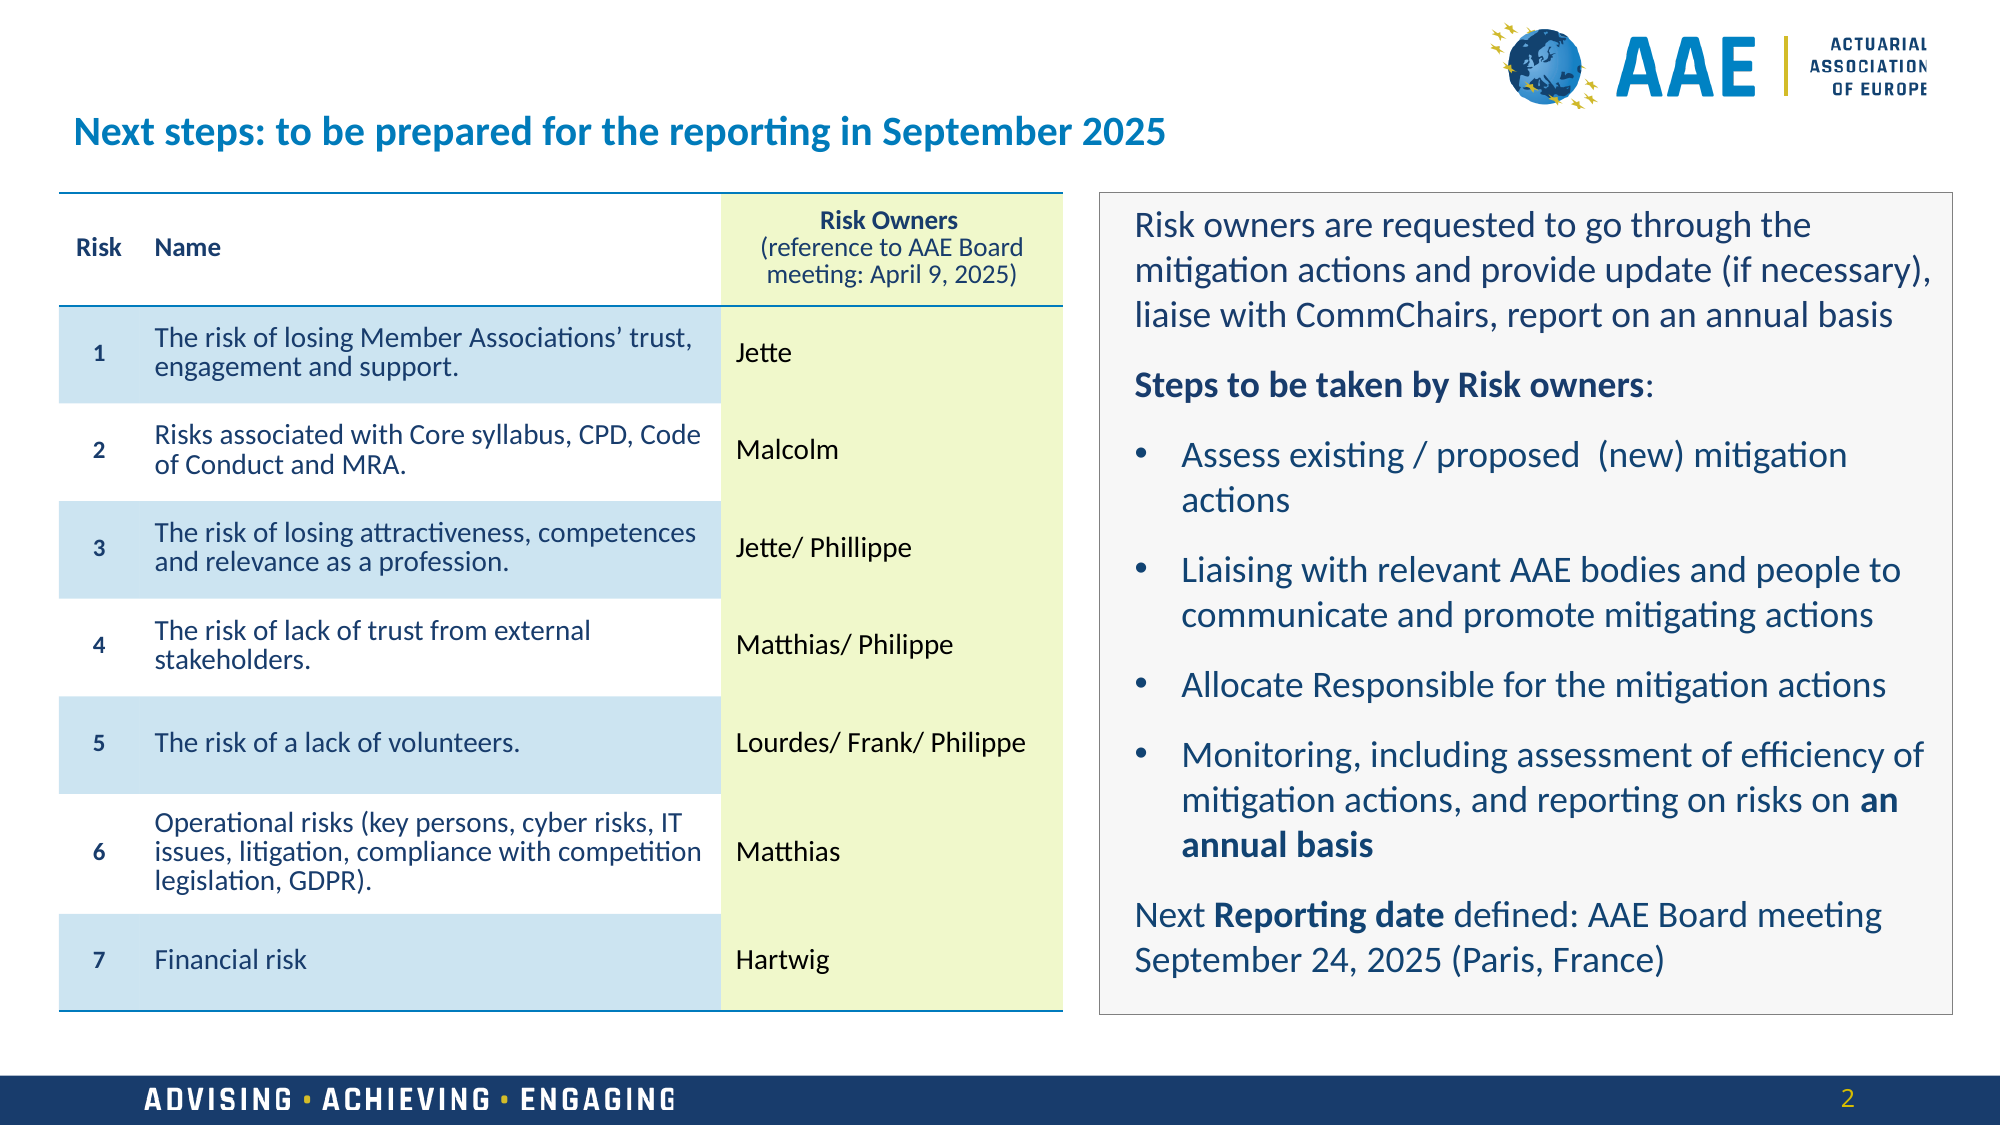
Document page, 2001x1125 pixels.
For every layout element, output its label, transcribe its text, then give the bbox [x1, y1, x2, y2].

table_cell Jette [721, 307, 1063, 403]
table_cell Risks associated with Core syllabus, CPD, Code of Conduct and MRA. [140, 403, 721, 501]
text_box Next steps: to be prepared for the reporting in September 2025 [58, 96, 1596, 162]
table_cell Operational risks (key persons, cyber risks, IT issues, litigation, compliance with competition legislation, GDPR). [140, 794, 721, 914]
table_cell Matthias [721, 794, 1063, 914]
table_cell 7 [59, 914, 140, 1010]
table_header Risk [59, 194, 140, 305]
table_cell 2 [59, 403, 140, 501]
table_cell Matthias/ Philippe [721, 599, 1063, 696]
table_header Name [140, 194, 721, 305]
table_cell 5 [59, 696, 140, 794]
table_cell The risk of a lack of volunteers. [140, 696, 721, 794]
table_cell Jette/ Phillippe [721, 501, 1063, 599]
slide_number 2 [1469, 1079, 1855, 1122]
text_box Risk owners are requested to go through the mitigation actions and provide update (if necessary), liaise with CommChairs, report on an annual basis Steps to be taken by Risk owners: Assess existing / proposed (new) mitigation actions Liaising with relevant AAE bodies and people to communicate and promote mitigating actions Allocate Responsible for the mitigation actions Monitoring, including assessment of efficiency of mitigation actions, and reporting on risks on an annual basis Next Reporting date defined: AAE Board meeting September 24, 2025 (Paris, France) [1099, 192, 1953, 1015]
table_cell 6 [59, 794, 140, 914]
table_cell Malcolm [721, 403, 1063, 501]
table_cell Hartwig [721, 914, 1063, 1010]
table_cell The risk of lack of trust from external stakeholders. [140, 599, 721, 696]
table_cell 1 [59, 307, 140, 403]
table_cell 3 [59, 501, 140, 599]
table_cell 4 [59, 599, 140, 696]
table_header Risk Owners (reference to AAE Board meeting: April 9, 2025) [721, 194, 1063, 305]
table_cell The risk of losing attractiveness, competences and relevance as a profession. [140, 501, 721, 599]
table_cell Financial risk [140, 914, 721, 1010]
table_cell The risk of losing Member Associations’ trust, engagement and support. [140, 307, 721, 403]
table_cell Lourdes/ Frank/ Philippe [721, 696, 1063, 794]
